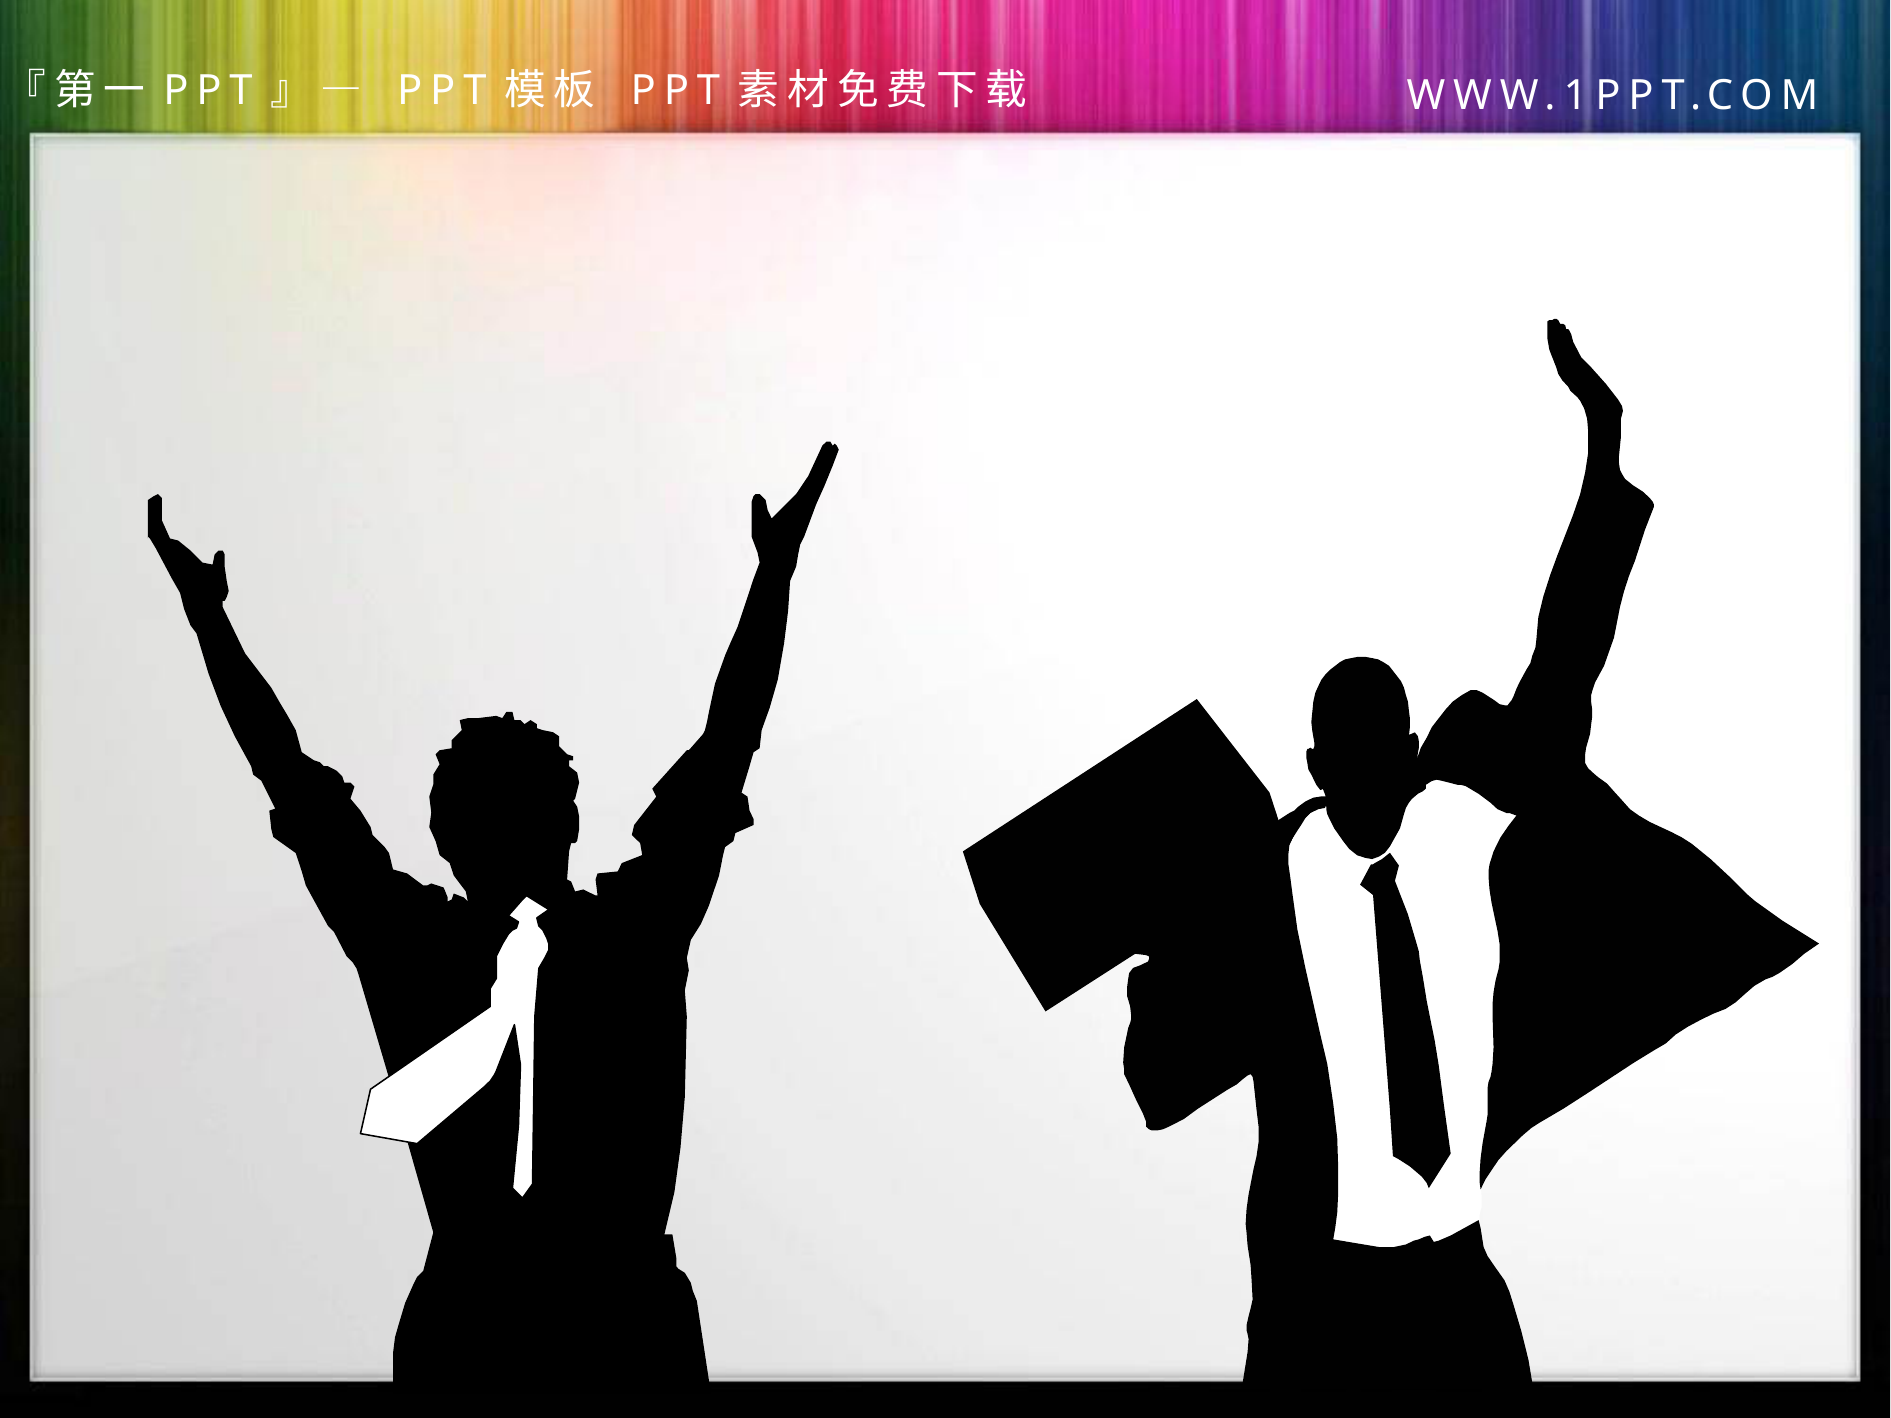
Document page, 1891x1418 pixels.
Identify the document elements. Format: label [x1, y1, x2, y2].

text_box [147, 441, 839, 1394]
picture [0, 0, 1891, 1418]
text_box [962, 318, 1820, 1390]
